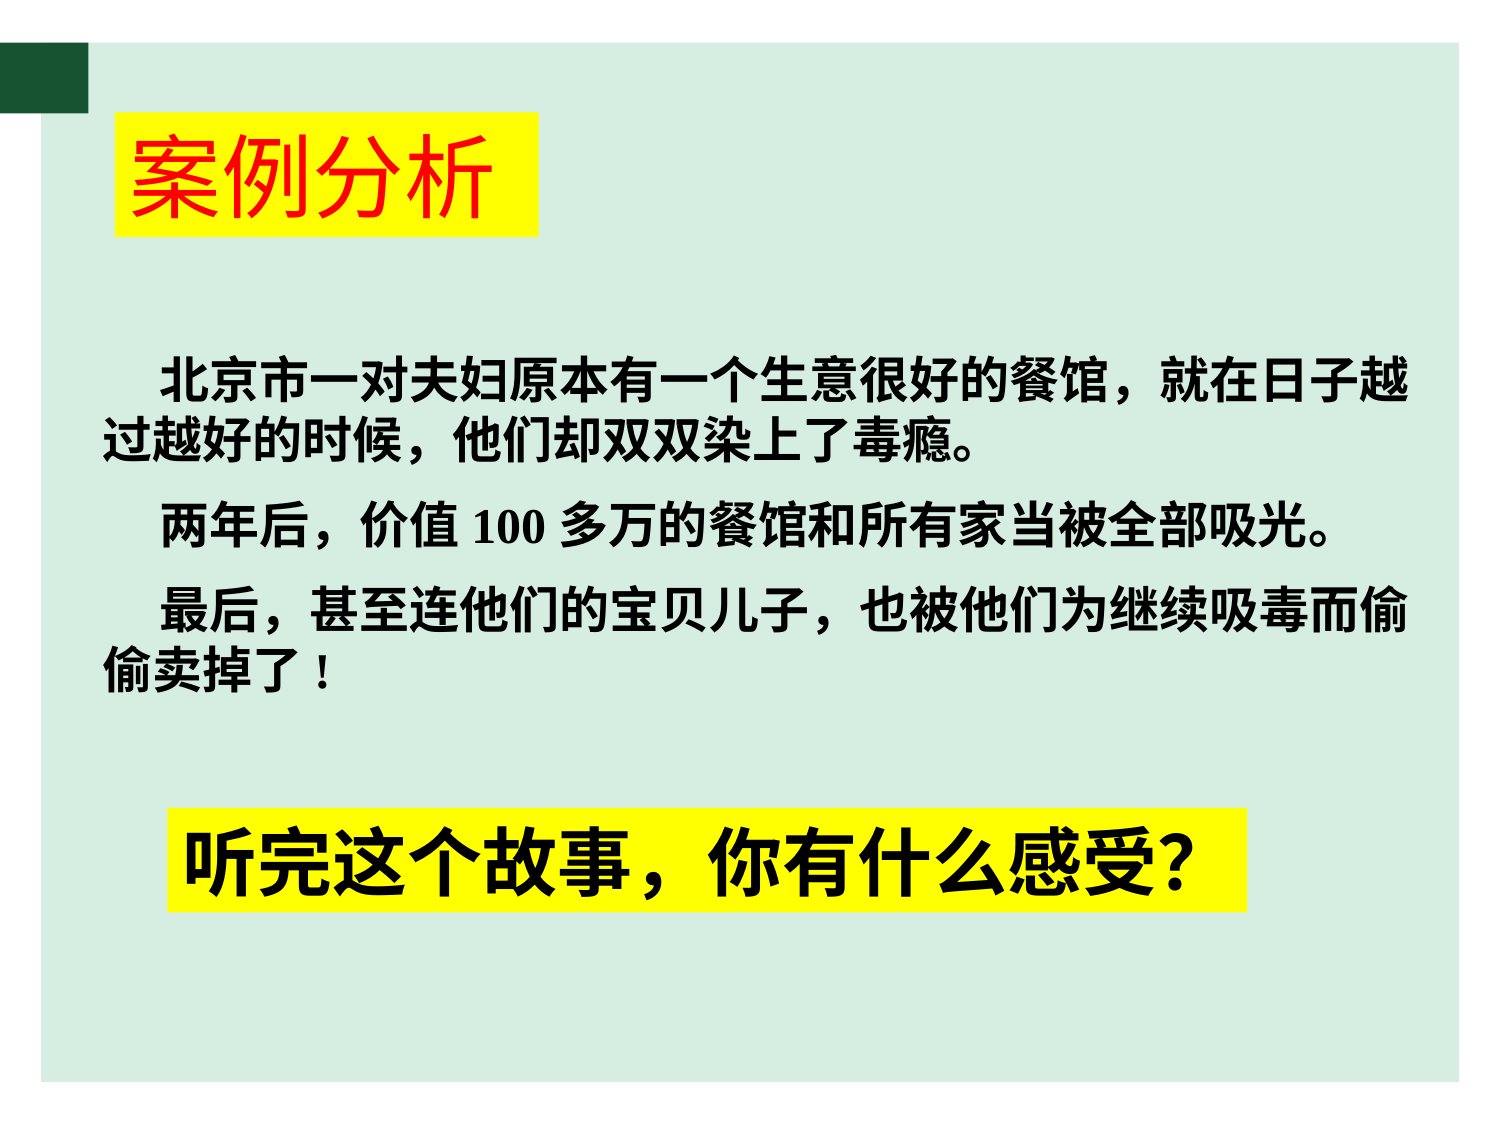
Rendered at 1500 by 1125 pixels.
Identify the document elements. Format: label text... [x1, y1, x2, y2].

text_box 北京市一对夫妇原本有一个生意很好的餐馆，就在日子越过越好的时候，他们却双双染上了毒瘾。 两年后，价值100多万的餐馆和所有家当被全部吸光。 最后，甚至连他们的宝贝儿子，也被他们为继续吸毒而偷偷卖掉了! [87, 85, 1438, 706]
text_box 听完这个故事，你有什么感受？ [167, 807, 1248, 913]
text_box 案例分析 [114, 112, 539, 237]
